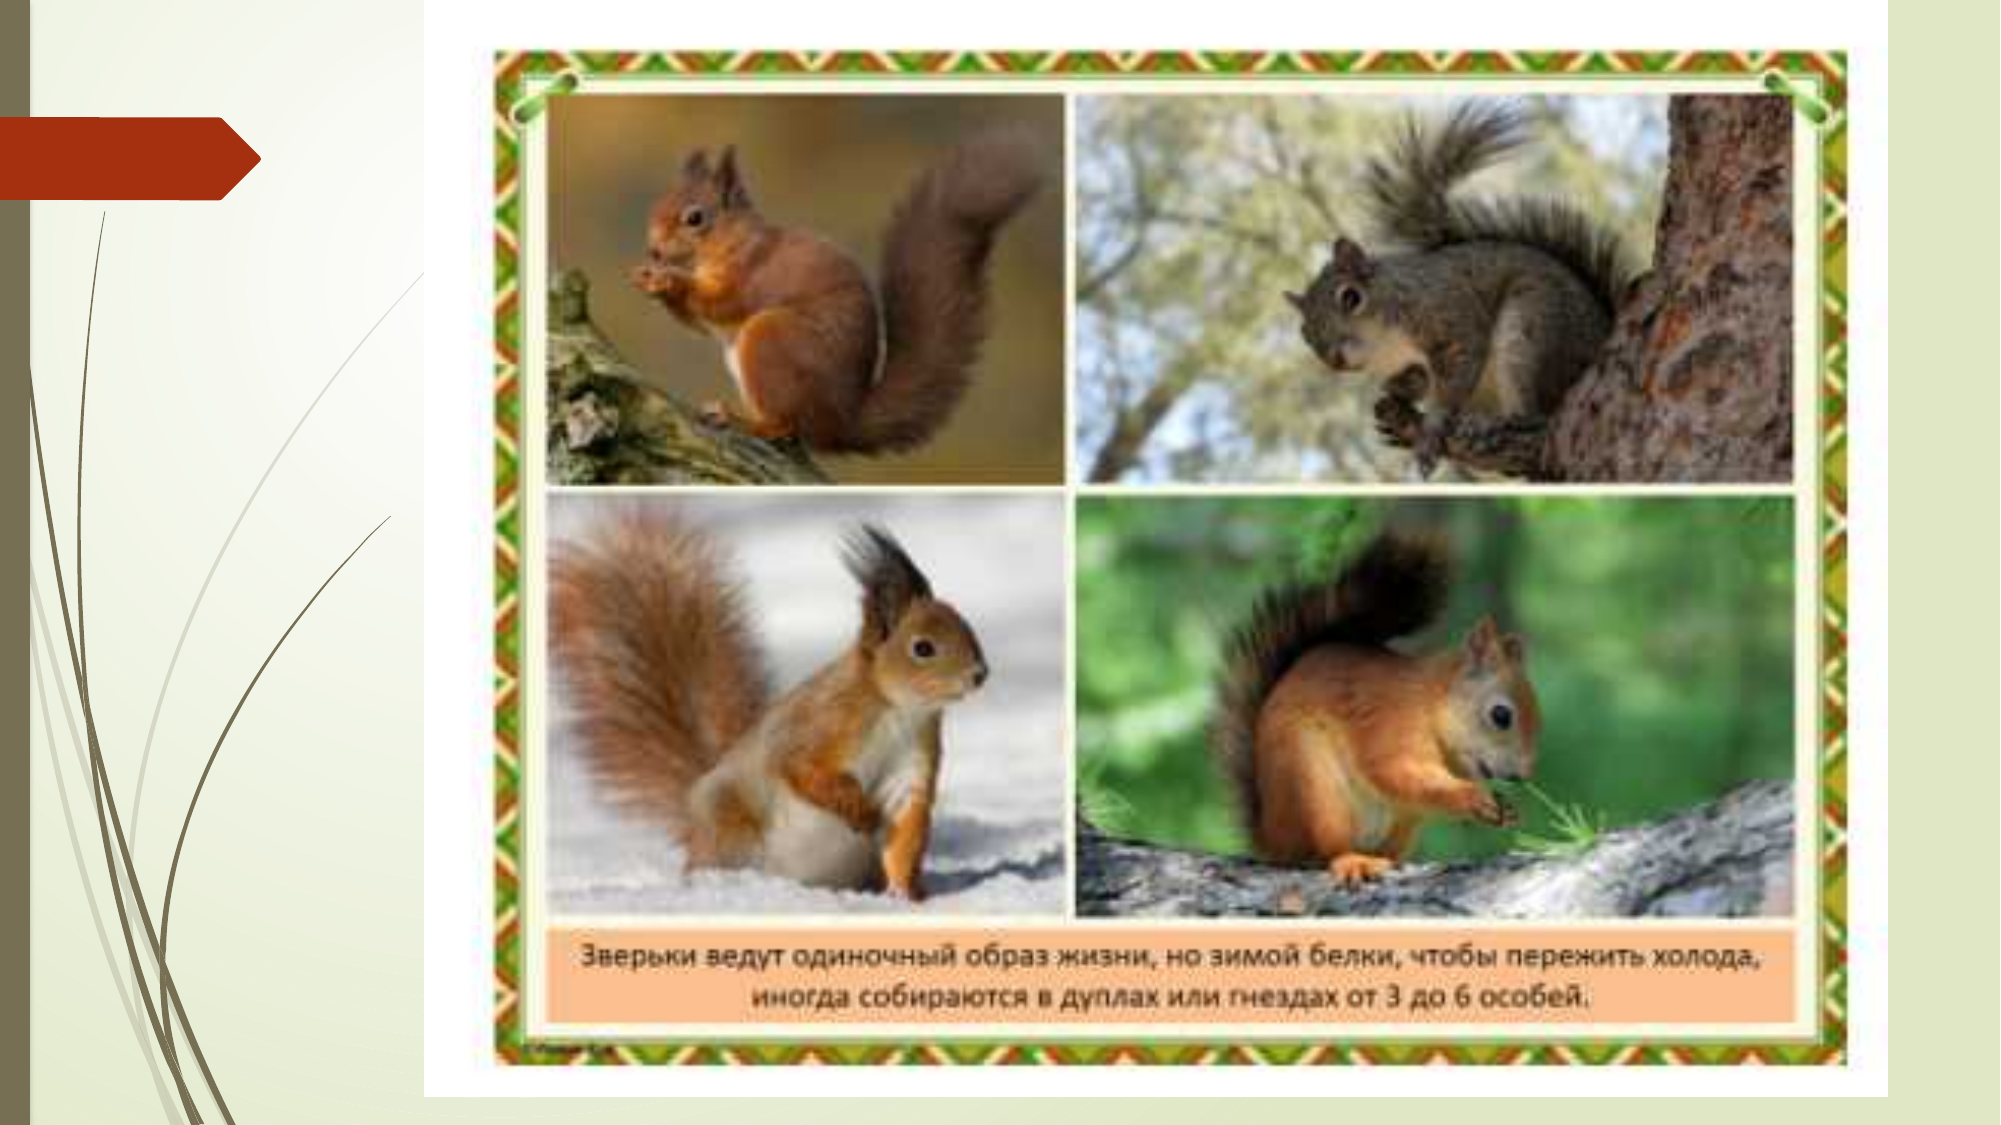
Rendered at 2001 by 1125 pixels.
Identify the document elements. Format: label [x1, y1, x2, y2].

picture [424, 0, 1888, 1098]
